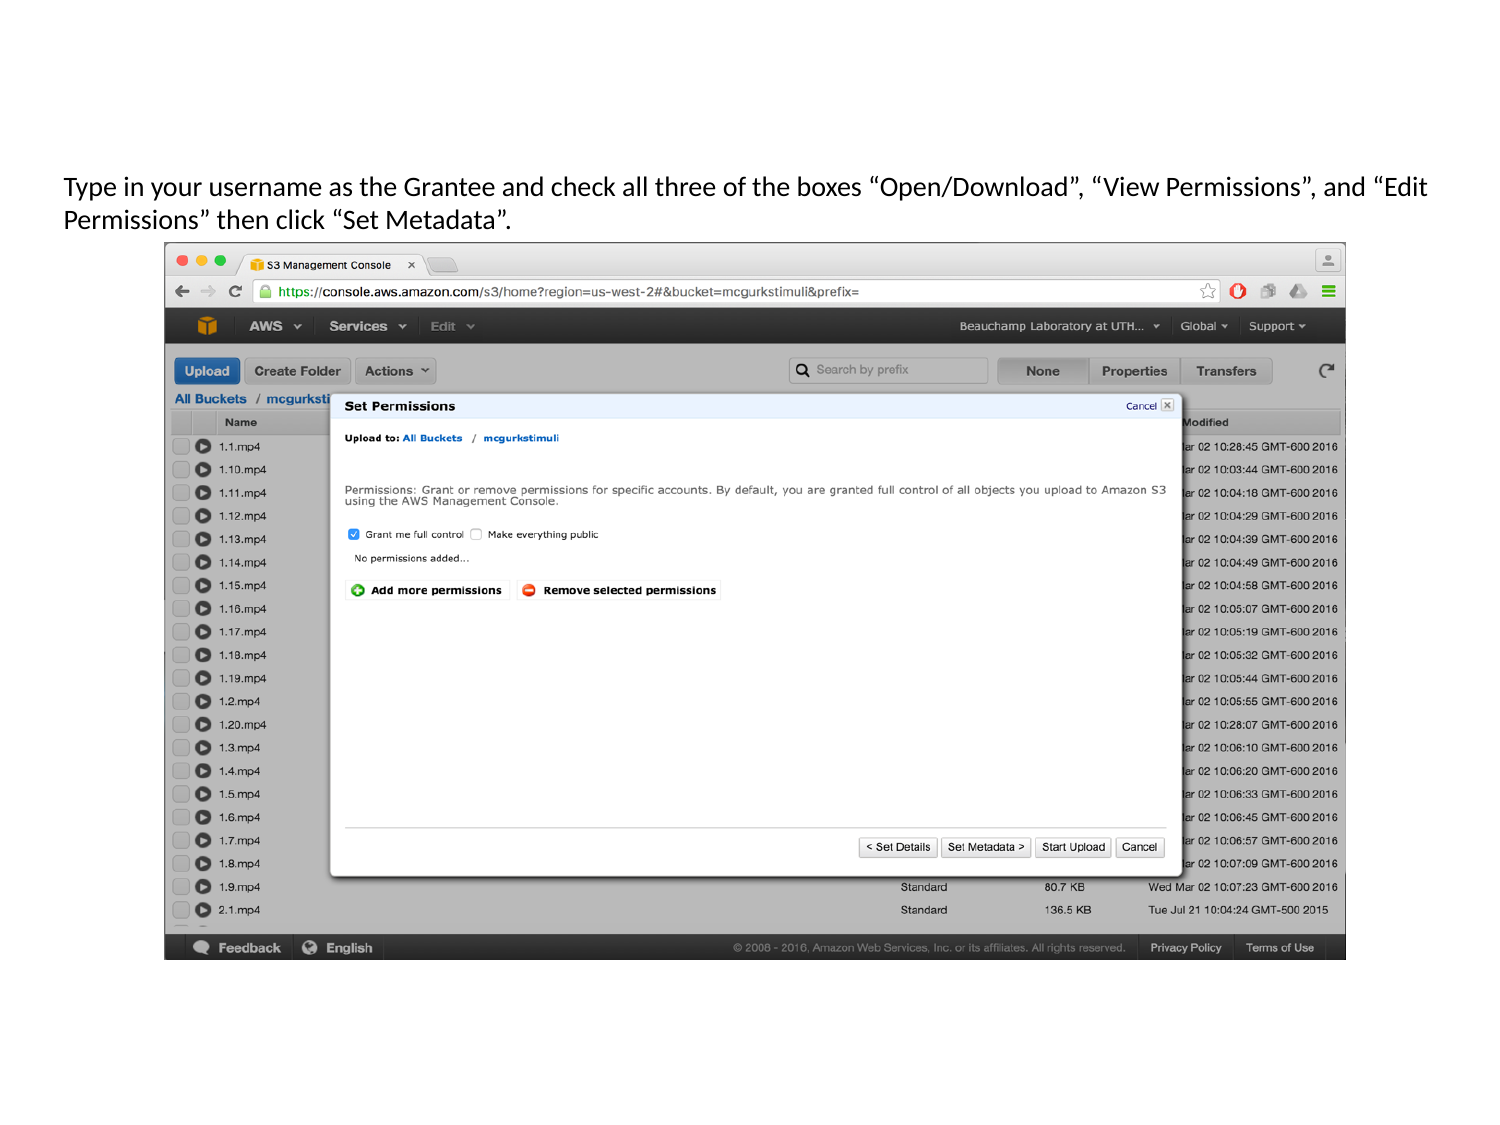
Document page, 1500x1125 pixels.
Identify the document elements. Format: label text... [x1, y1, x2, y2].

picture [164, 242, 1346, 960]
text_box Type in your username as the Grantee and check all three of the boxes “Open/Download”, “View Permissions”, and “Edit Permissions” then click “Set Metadata”. [48, 160, 1500, 277]
